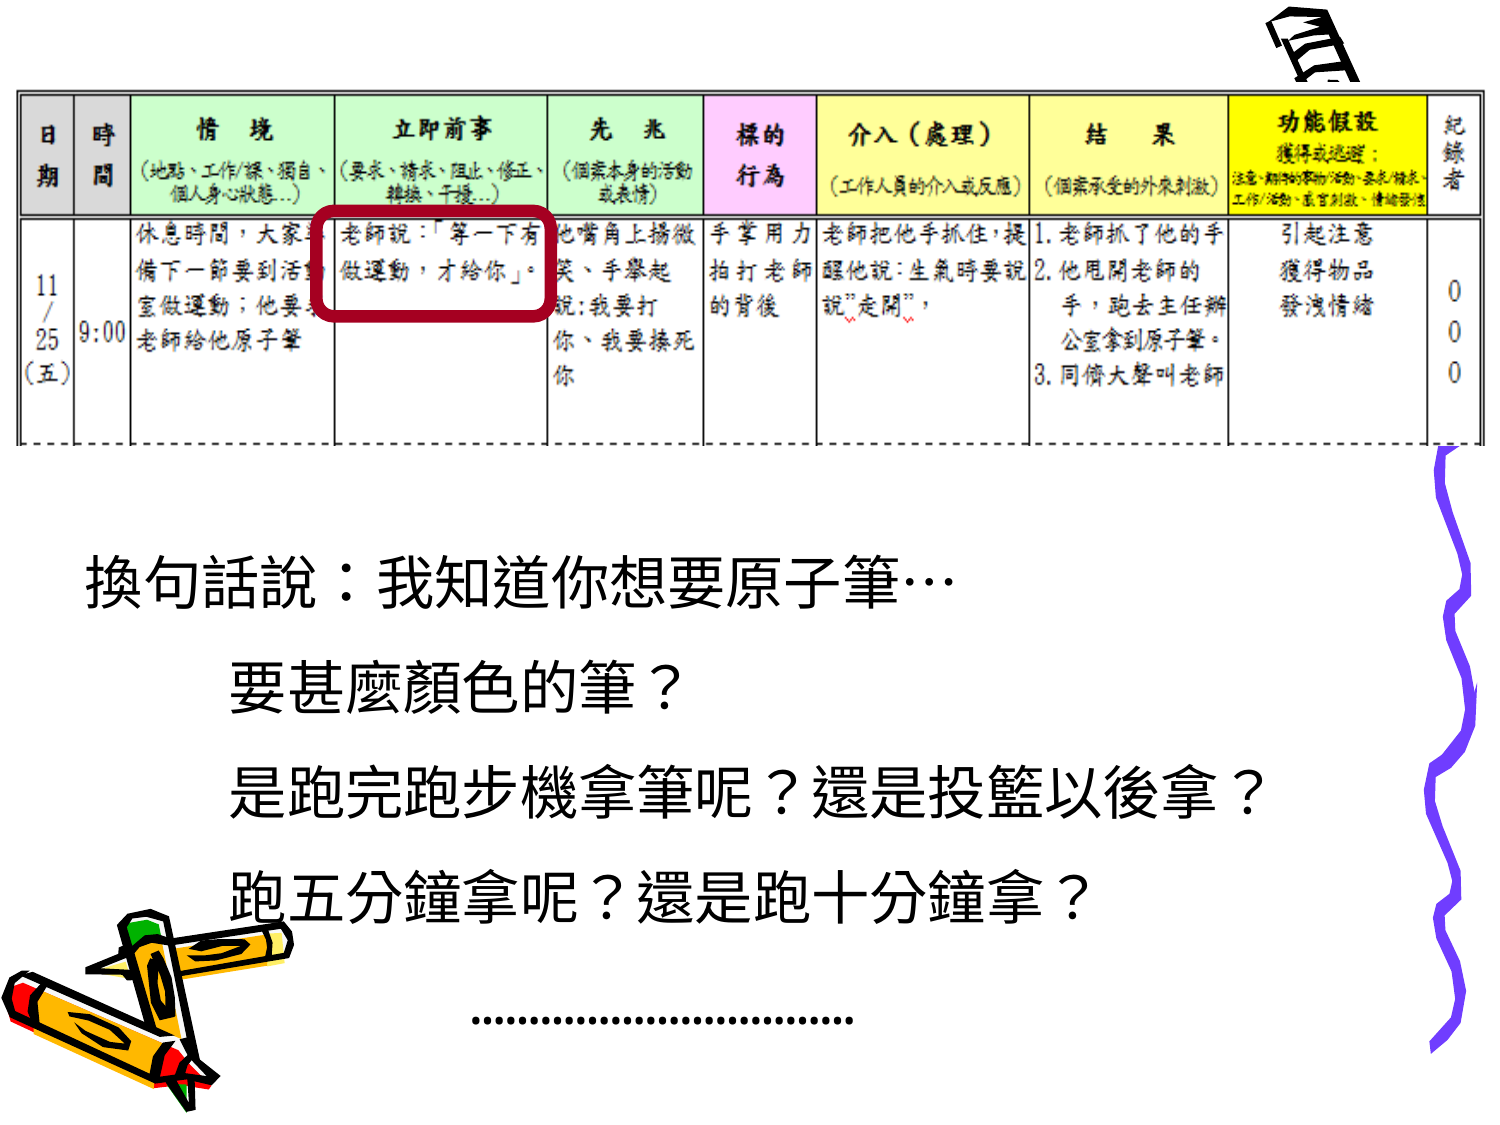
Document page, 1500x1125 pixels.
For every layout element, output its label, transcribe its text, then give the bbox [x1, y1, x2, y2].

picture [0, 81, 1500, 446]
text_box 換句話說：我知道你想要原子筆… 要甚麼顏色的筆？ 是跑完跑步機拿筆呢？還是投籃以後拿？ 跑五分鐘拿呢？還是跑十分鐘拿？ …………………………… [70, 503, 1454, 1044]
